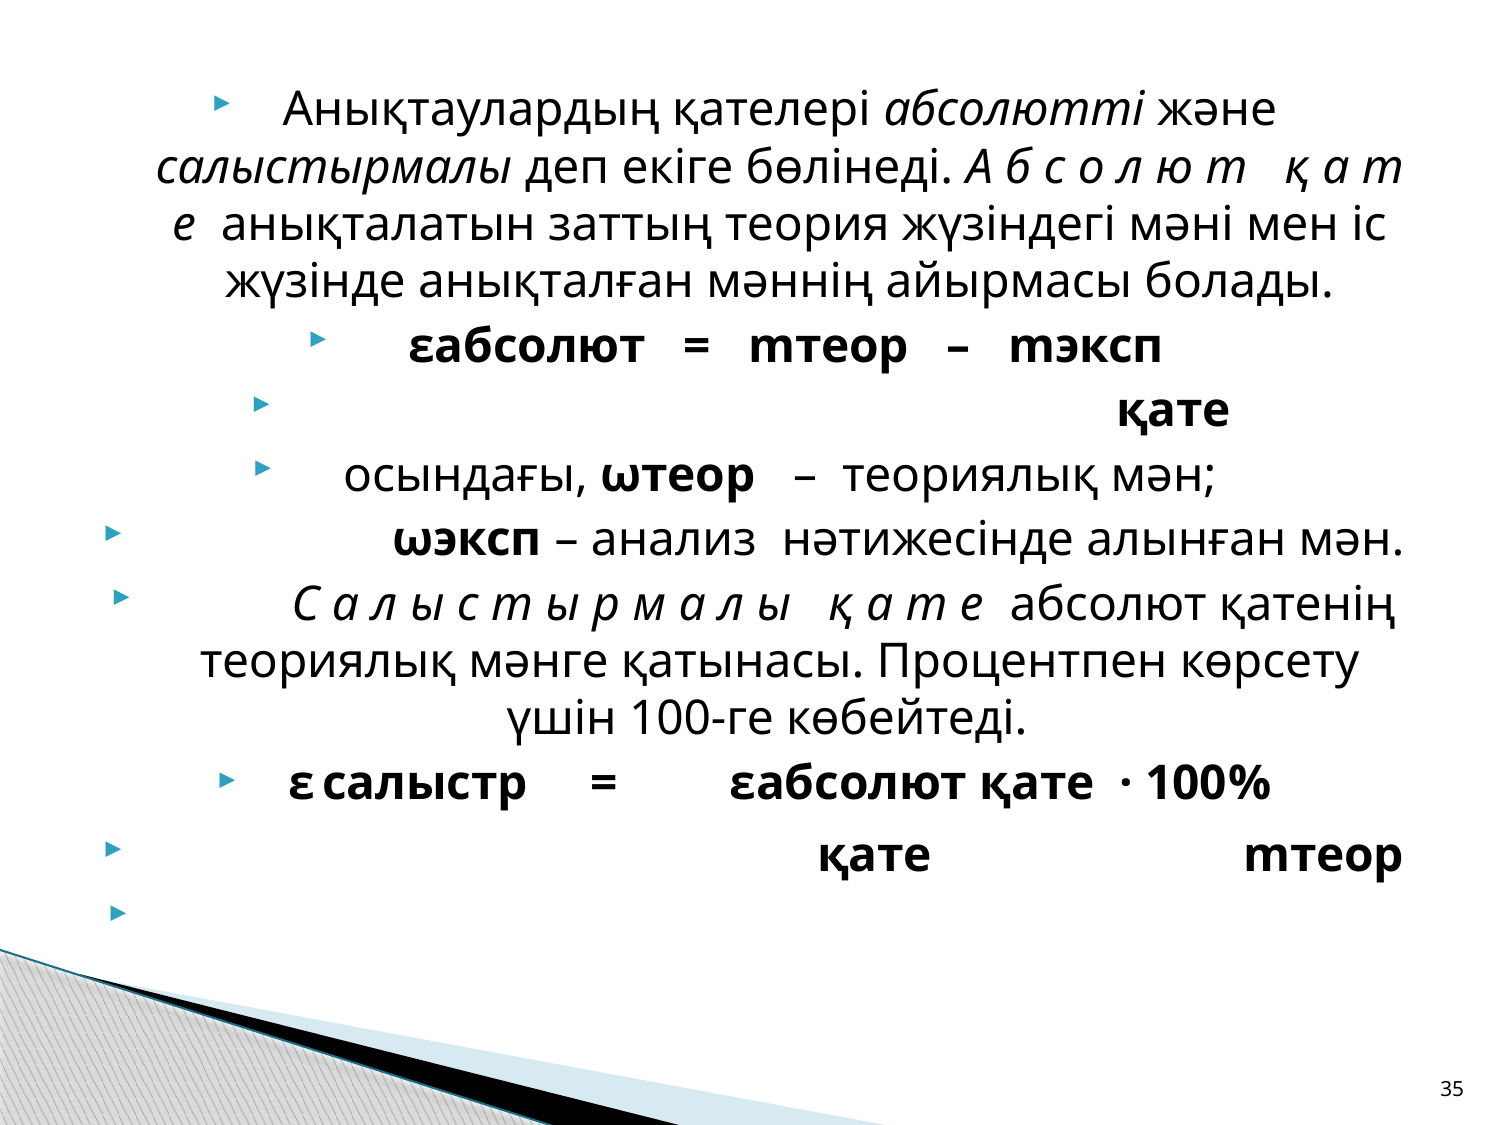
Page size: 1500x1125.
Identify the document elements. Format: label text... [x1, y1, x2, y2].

list Анықтаулардың қателері абсолютті және салыстырмалы деп екіге бөлінеді. А б с о л ю т қ а т е анықталатын заттың теория жүзіндегі мәні мен іс жүзінде анықталған мәннің айырмасы болады. εабсолют = mтеор – mэксп қате осындағы, ωтеор – теориялық мән; ωэксп – анализ нәтижесінде алынған мән. С а л ы с т ы р м а л ы қ а т е абсолют қатенің теориялық мәнге қатынасы. Процентпен көрсету үшін 100-ге көбейтеді. ε салыстр = εабсолют қате · 100% қате mтеор [74, 70, 1426, 986]
slide_number 35 [1418, 1051, 1479, 1112]
